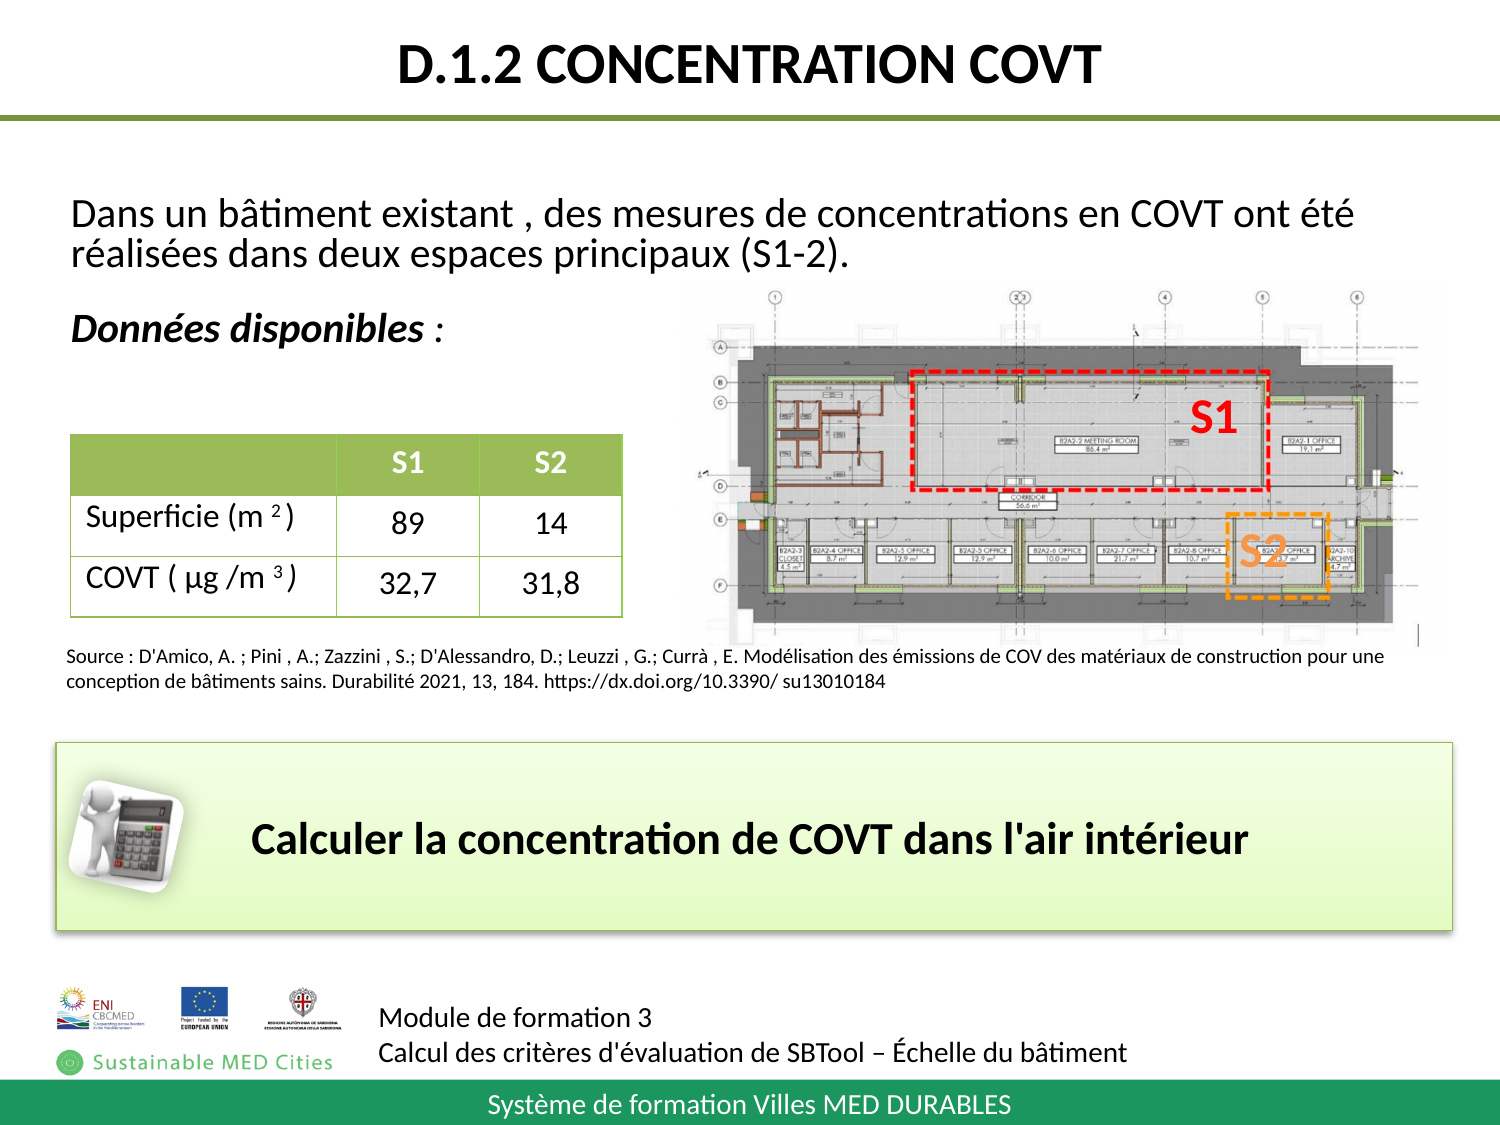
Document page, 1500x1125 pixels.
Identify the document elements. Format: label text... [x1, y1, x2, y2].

picture [673, 277, 1449, 659]
table_cell 32,7 [337, 557, 479, 616]
table_cell 31,8 [480, 557, 621, 616]
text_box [0, 972, 1500, 1125]
text_box Source : D'Amico, A. ; Pini , A.; Zazzini , S.; D'Alessandro, D.; Leuzzi , G.; Currà , E. Modélisation des émissions de COV des matériaux de construction pour une conception de bâtiments sains. Durabilité 2021, 13, 184. https://dx.doi.org/10.3390/ su13010184 [51, 634, 1445, 700]
table_cell 14 [480, 496, 621, 556]
table_cell 89 [337, 496, 479, 556]
table_header S1 [337, 435, 479, 495]
table_cell Superficie (m 2 ) [71, 496, 336, 556]
table_header [71, 435, 336, 495]
table_header S2 [480, 435, 621, 495]
text_box Dans un bâtiment existant , des mesures de concentrations en COVT ont été réalisées dans deux espaces principaux (S1-2). Données disponibles : [55, 187, 1449, 428]
title D.1.2 CONCENTRATION COVT [0, 0, 1500, 121]
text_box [55, 742, 1453, 931]
table_cell COVT ( μg /m 3 ) [71, 557, 336, 616]
